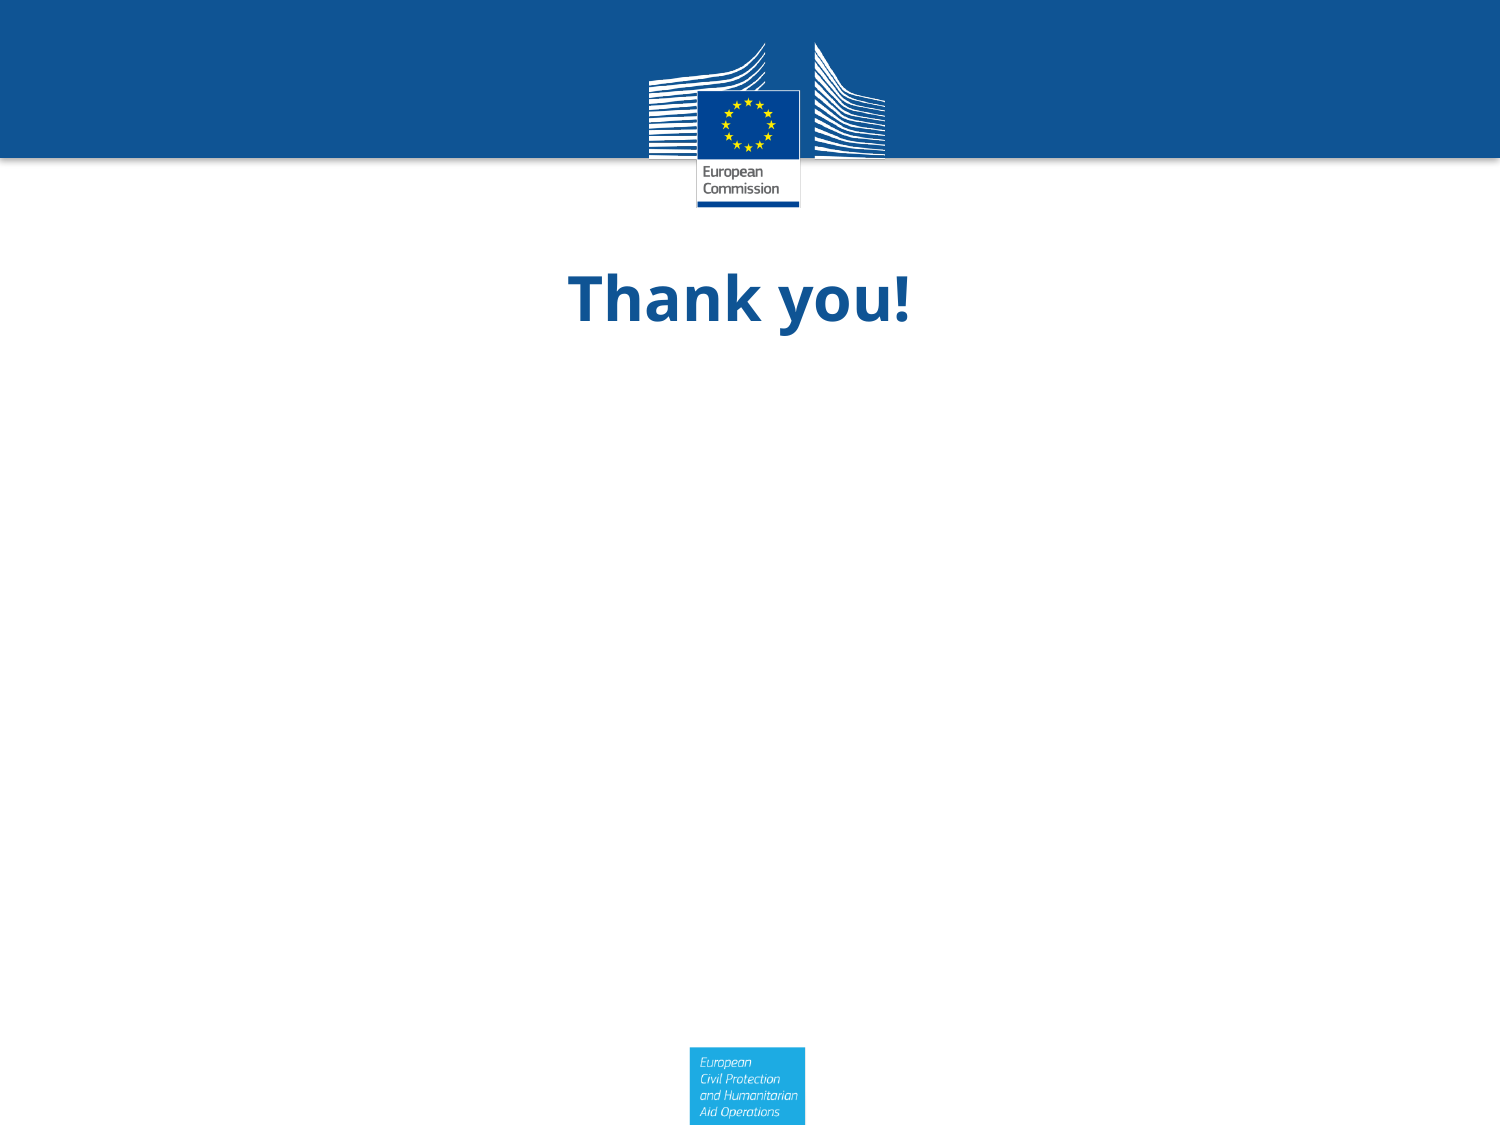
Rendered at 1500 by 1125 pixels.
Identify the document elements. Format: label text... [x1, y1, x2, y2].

text_box Thank you! [64, 219, 1415, 374]
picture [649, 42, 885, 208]
picture [584, 975, 910, 1125]
